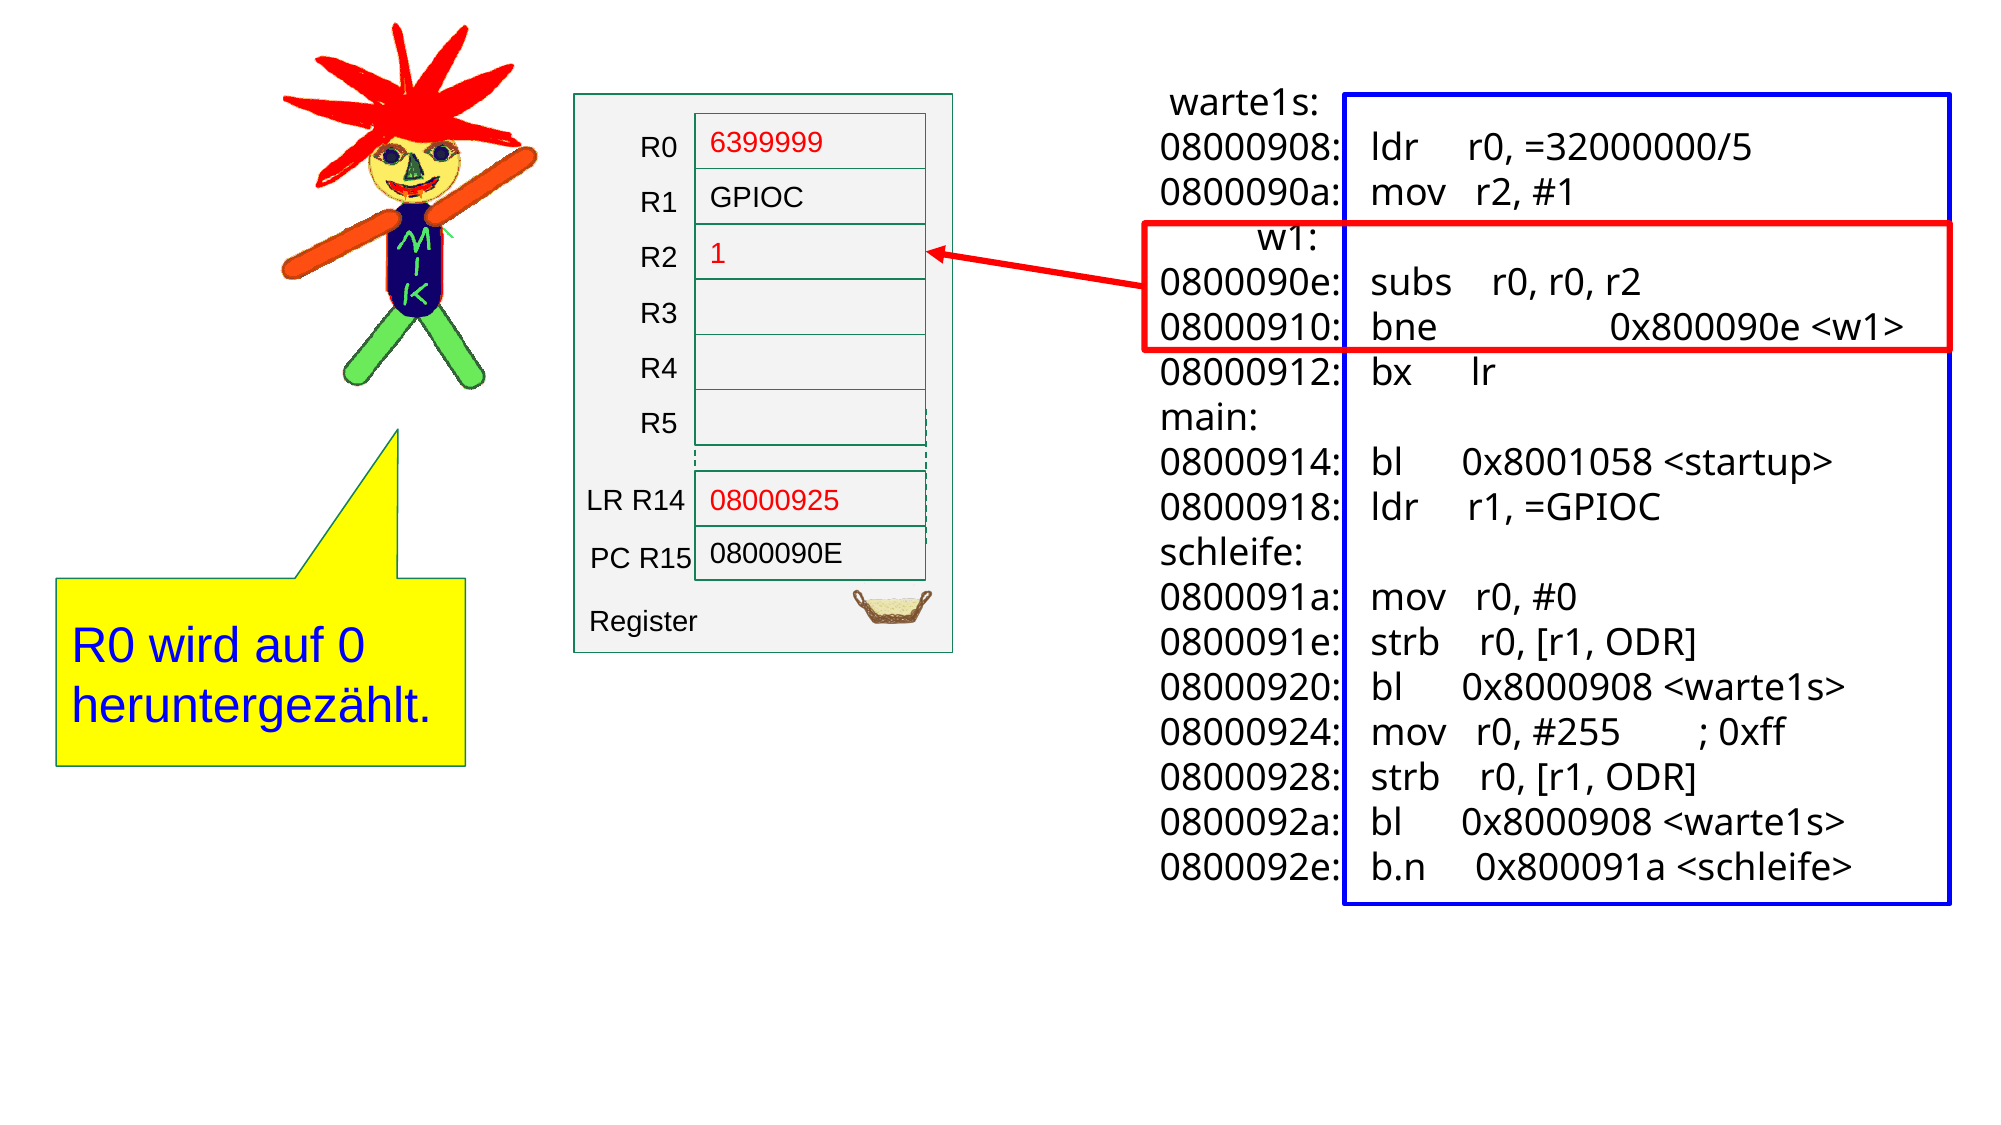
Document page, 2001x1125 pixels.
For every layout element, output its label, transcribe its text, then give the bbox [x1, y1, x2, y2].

picture [254, 13, 554, 399]
text_box [1144, 223, 1950, 350]
text_box warte1s: 08000908: ldr r0, =32000000/5 0800090a: mov r2, #1 w1: 0800090e: subs r0, r0, r2 08000910: bne 0x800090e <w1> 08000912: bx lr main: 08000914: bl 0x8001058 <startup> 08000918: ldr r1, =GPIOC schleife: 0800091a: mov r0, #0 0800091e: strb r0, [r1, ODR] 08000920: bl 0x8000908 <warte1s> 08000924: mov r0, #255 ; 0xff 08000928: strb r0, [r1, ODR] 0800092a: bl 0x8000908 <warte1s> 0800092e: b.n 0x800091a <schleife> [1144, 350, 1344, 904]
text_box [573, 93, 953, 653]
text_box R0 wird auf 0 heruntergezählt. [56, 429, 466, 767]
text_box [1344, 350, 1950, 904]
text_box [1344, 94, 1950, 223]
text_box warte1s: 08000908: ldr r0, =32000000/5 0800090a: mov r2, #1 w1: 0800090e: subs r0, r0, r2 08000910: bne 0x800090e <w1> 08000912: bx lr main: 08000914: bl 0x8001058 <startup> 08000918: ldr r1, =GPIOC schleife: 0800091a: mov r0, #0 0800091e: strb r0, [r1, ODR] 08000920: bl 0x8000908 <warte1s> 08000924: mov r0, #255 ; 0xff 08000928: strb r0, [r1, ODR] 0800092a: bl 0x8000908 <warte1s> 0800092e: b.n 0x800091a <schleife> [1144, 70, 1950, 223]
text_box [925, 251, 1145, 287]
